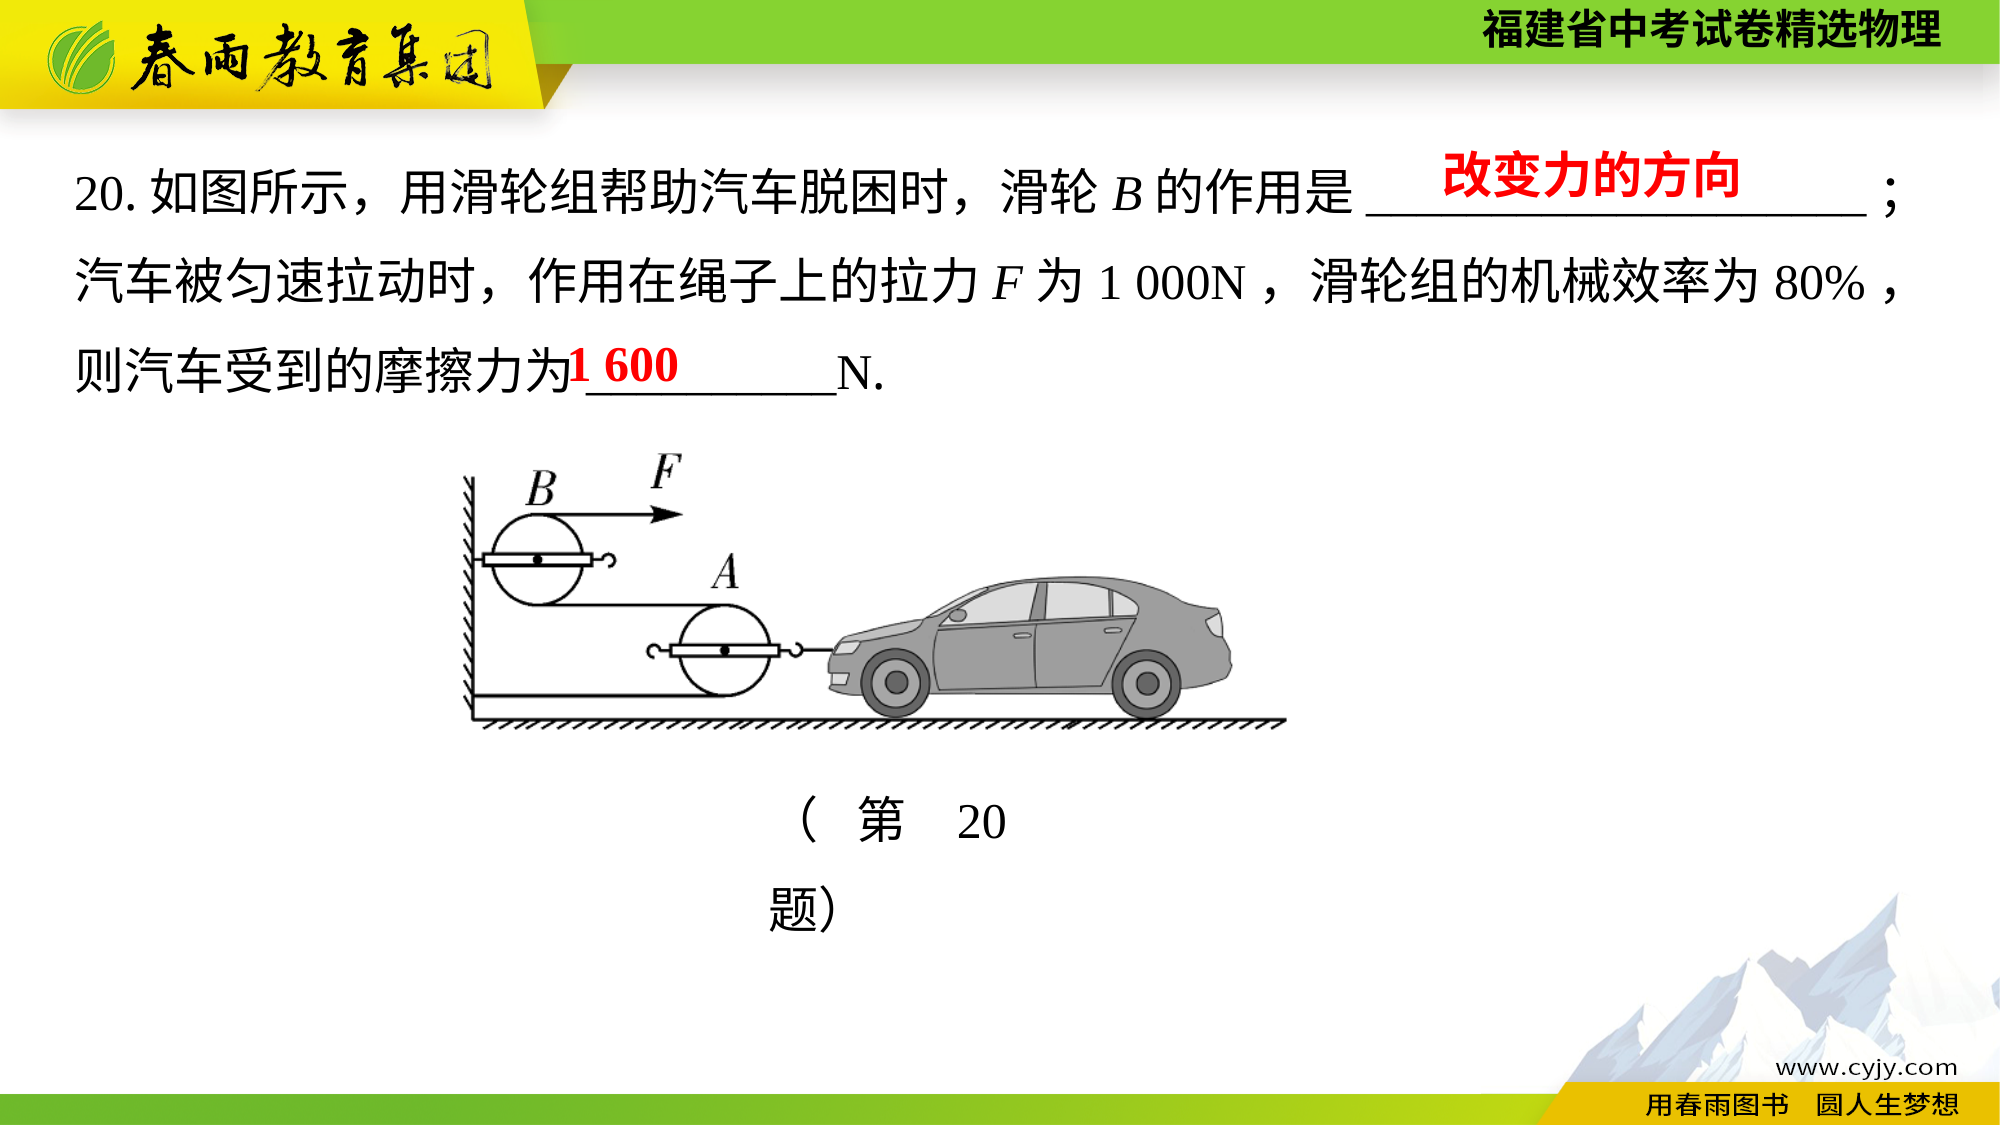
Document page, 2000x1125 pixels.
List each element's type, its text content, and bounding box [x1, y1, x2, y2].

list 20.如图所示，用滑轮组帮助汽车脱困时，滑轮B的作用是____________________；汽车被匀速拉动时，作用在绳子上的拉力F为1 000N，滑轮组的机械效率为80%，则汽车受到的摩擦力为__________N. [59, 122, 1944, 411]
text_box 改变力的方向 [1427, 136, 1758, 211]
picture [0, 0, 2000, 1125]
text_box 1 600 [551, 324, 695, 400]
text_box （第20题） [753, 751, 1034, 857]
